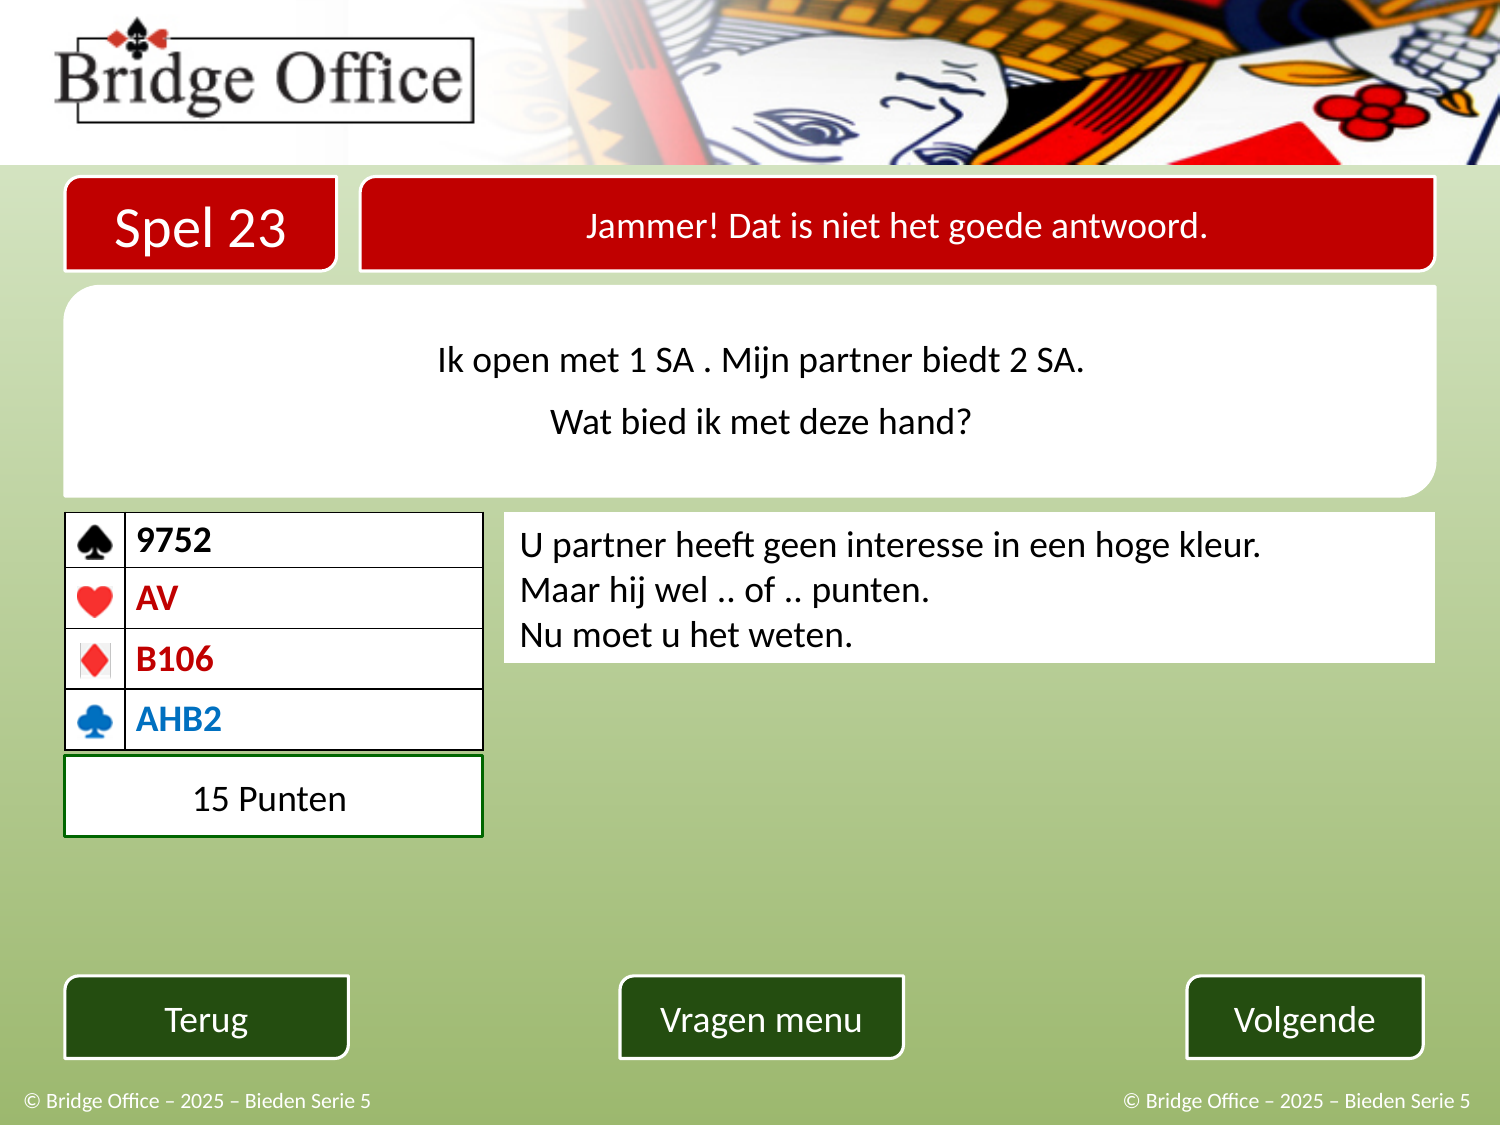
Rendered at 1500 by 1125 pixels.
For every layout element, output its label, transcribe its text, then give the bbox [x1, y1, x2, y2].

table_header 9752 [126, 513, 482, 567]
text_box Volgende [1185, 974, 1425, 1061]
text_box © Bridge Office – 2025 – Bieden Serie 5 [8, 1079, 393, 1121]
table_cell [66, 690, 124, 749]
picture [0, 0, 1500, 166]
table_cell [66, 568, 124, 628]
text_box Jammer! Dat is niet het goede antwoord. [358, 178, 1437, 273]
picture [77, 524, 114, 561]
text_box © Bridge Office – 2025 – Bieden Serie 5 [1107, 1079, 1500, 1121]
text_box Ik open met 1 SA . Mijn partner biedt 2 SA. [405, 327, 1119, 388]
text_box Terug [63, 974, 350, 1061]
table_cell AHB2 [126, 690, 482, 749]
table_header [66, 513, 124, 567]
picture [77, 703, 114, 740]
table_cell B106 [126, 629, 482, 688]
text_box [63, 284, 1437, 498]
text_box U partner heeft geen interesse in een hoge kleur. Maar hij wel .. of .. punten. Nu moet u het weten. [504, 512, 1435, 663]
text_box 15 Punten [63, 754, 484, 838]
picture [77, 643, 114, 679]
text_box Spel 23 [63, 178, 339, 273]
text_box Vragen menu [618, 974, 906, 1061]
text_box Wat bied ik met deze hand? [528, 389, 995, 450]
table_cell [66, 629, 124, 688]
table_cell AV [126, 568, 482, 628]
picture [77, 585, 114, 618]
